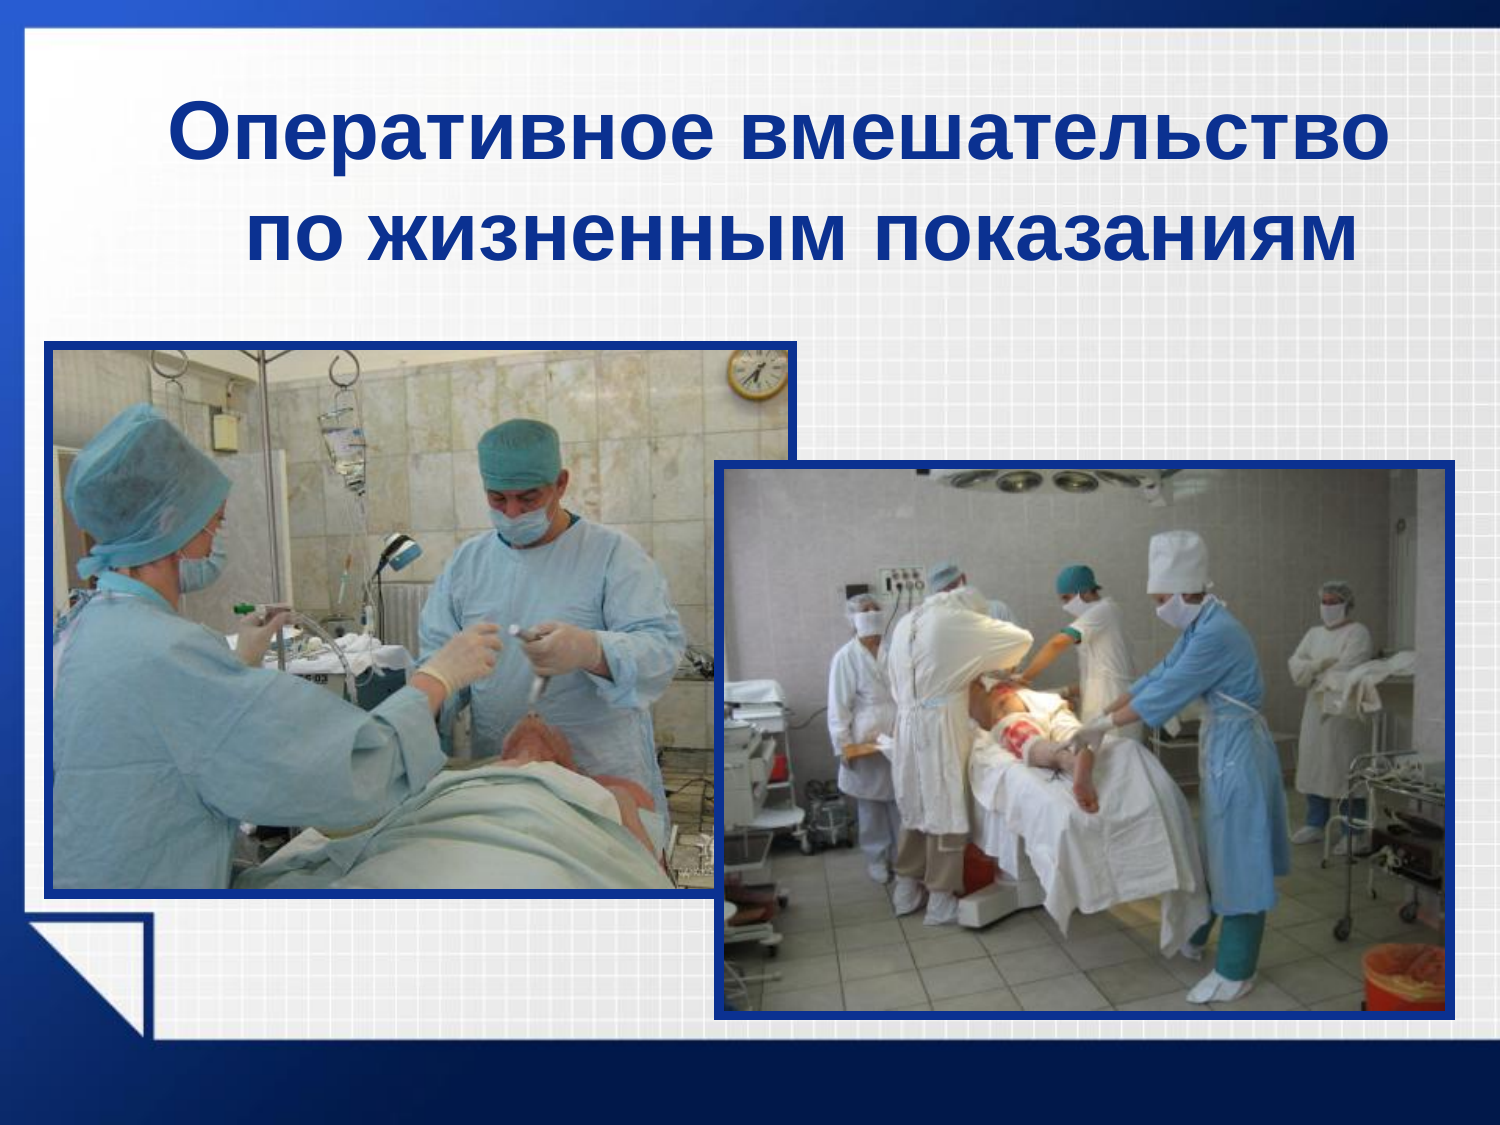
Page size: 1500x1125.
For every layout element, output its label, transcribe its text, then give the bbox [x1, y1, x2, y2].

text_box Оперативное вмешательство по жизненным показаниям [123, 69, 1459, 284]
picture [0, 0, 1500, 1125]
